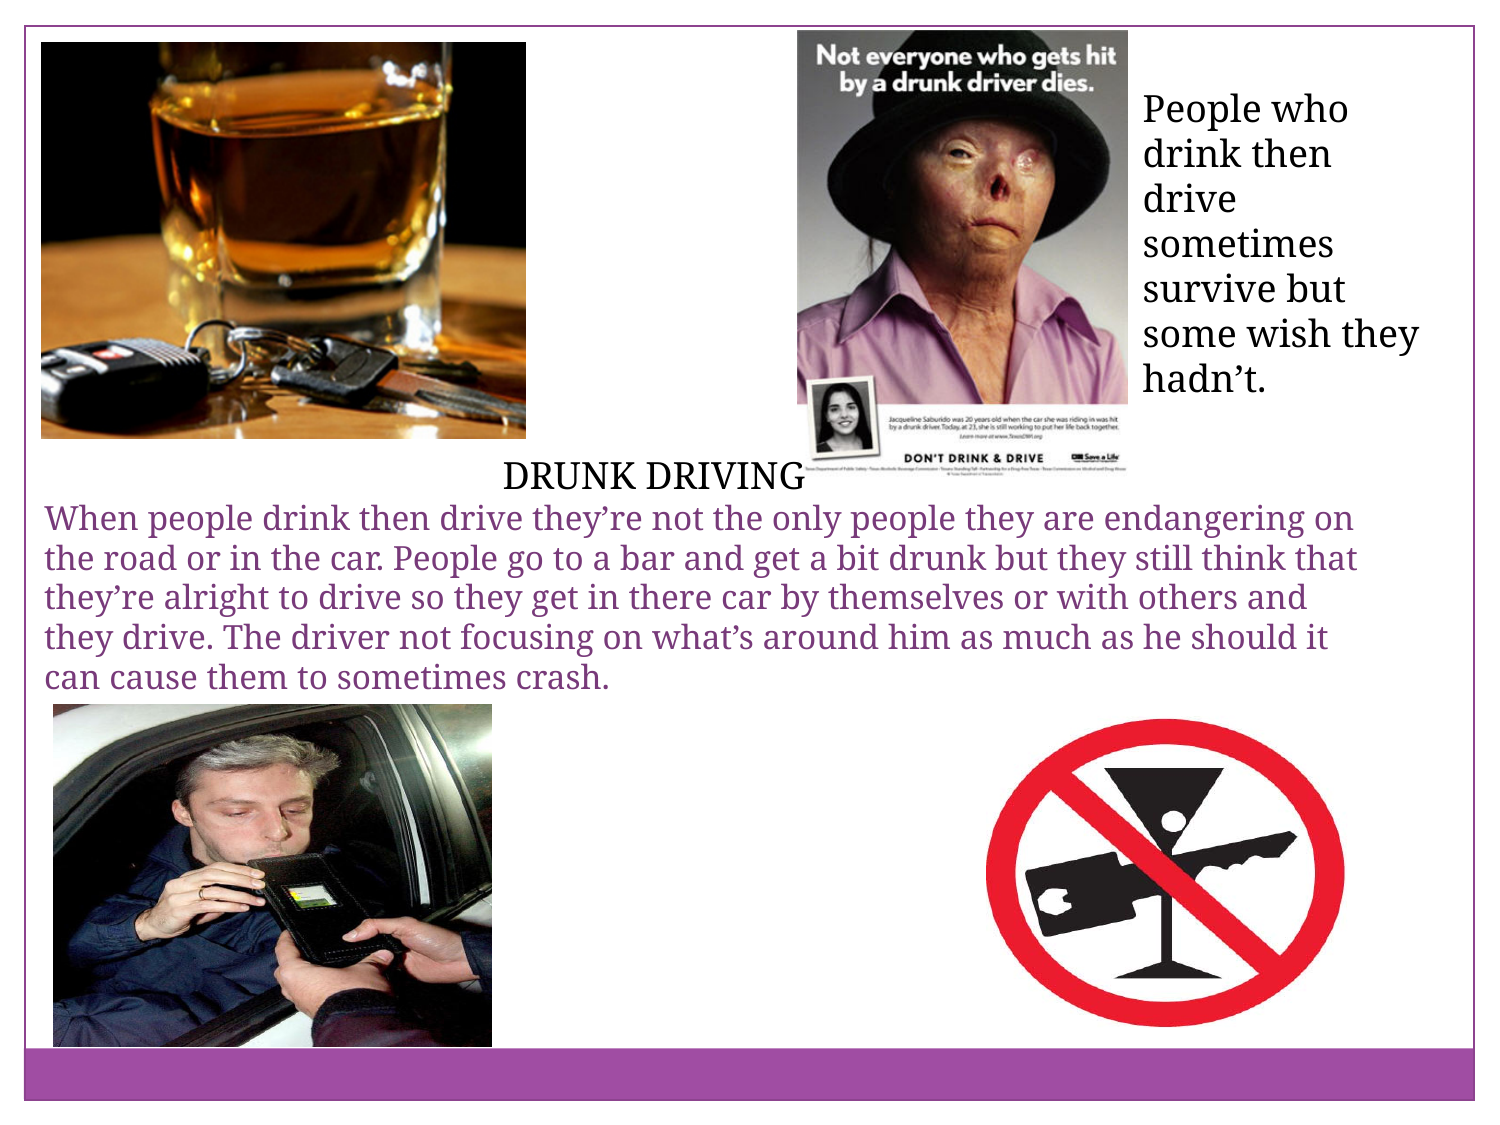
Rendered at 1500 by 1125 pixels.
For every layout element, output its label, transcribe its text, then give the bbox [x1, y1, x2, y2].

picture [985, 703, 1353, 1043]
picture [796, 30, 1129, 481]
picture [52, 703, 493, 1048]
text_box People who drink then drive sometimes survive but some wish they hadn’t. [1134, 78, 1436, 408]
text_box DRUNK DRIVING When people drink then drive they’re not the only people they are endangering on the road or in the car. People go to a bar and get a bit drunk but they still think that they’re alright to drive so they get in there car by themselves or with others and they drive. The driver not focusing on what’s around him as much as he should it can cause them to sometimes crash. [29, 444, 1400, 704]
picture [41, 42, 526, 439]
